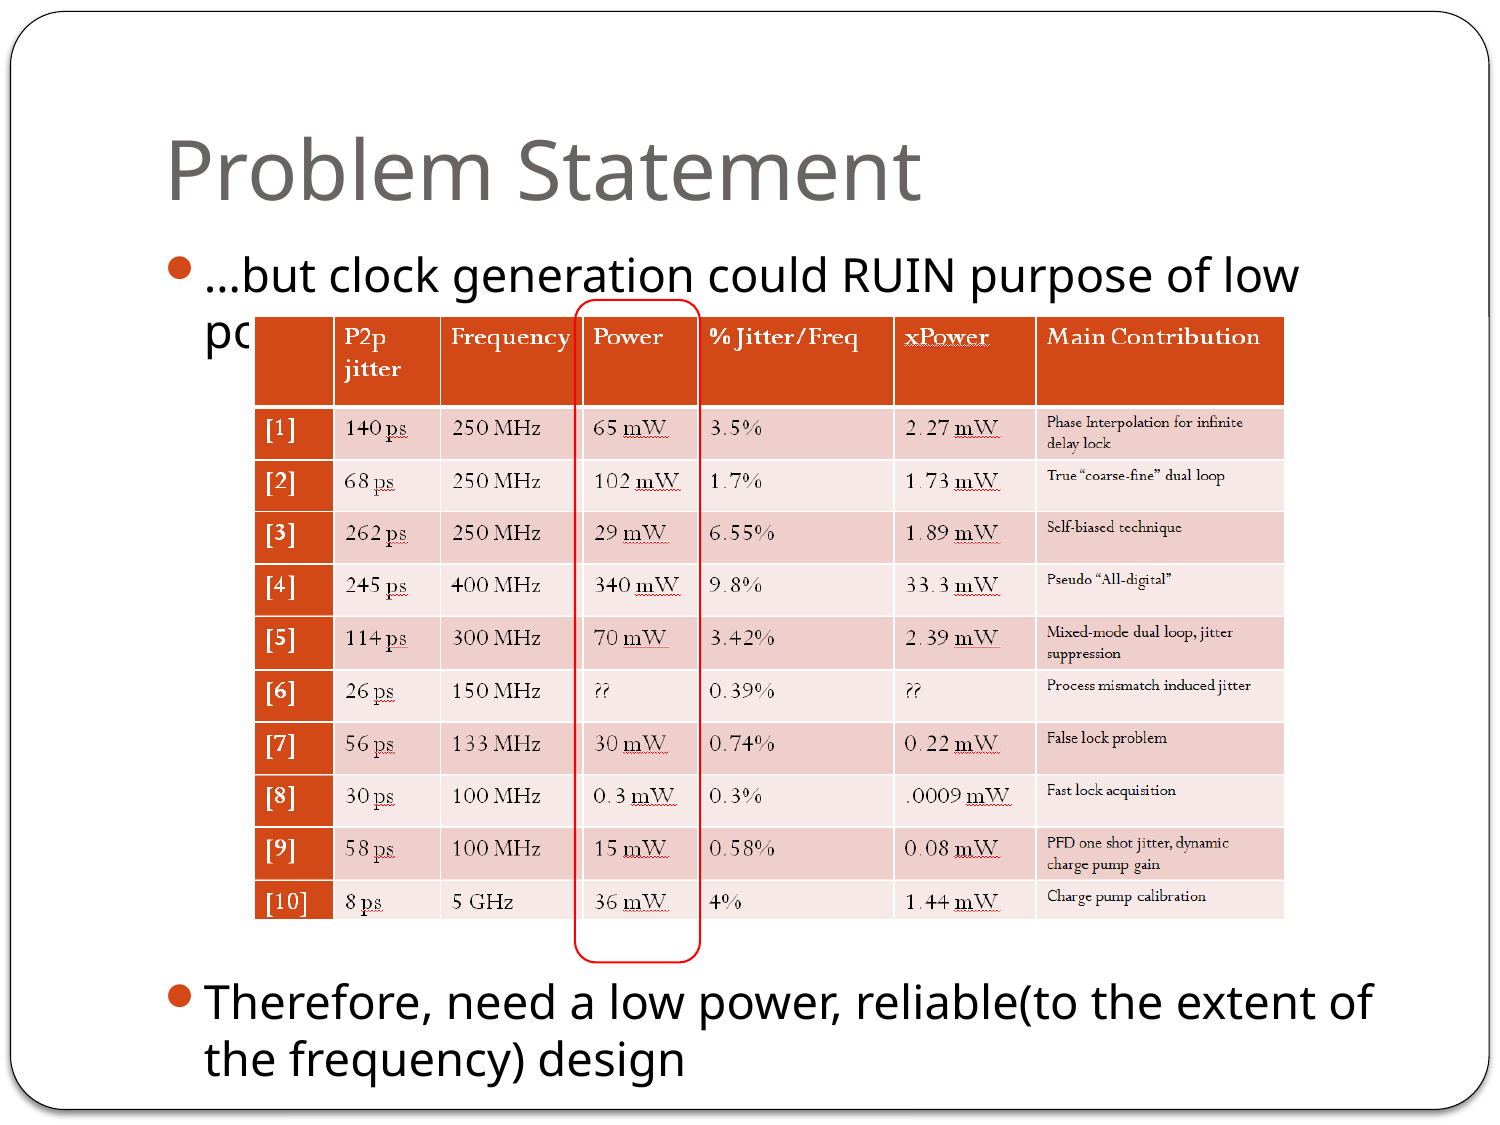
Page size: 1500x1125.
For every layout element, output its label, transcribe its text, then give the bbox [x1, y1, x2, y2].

picture [249, 312, 1288, 919]
text_box [576, 298, 699, 310]
title Problem Statement [150, 45, 1425, 233]
list …but clock generation could RUIN purpose of low power Therefore, need a low power, reliable(to the extent of the frequency) design [150, 237, 1425, 1100]
text_box [573, 928, 702, 964]
